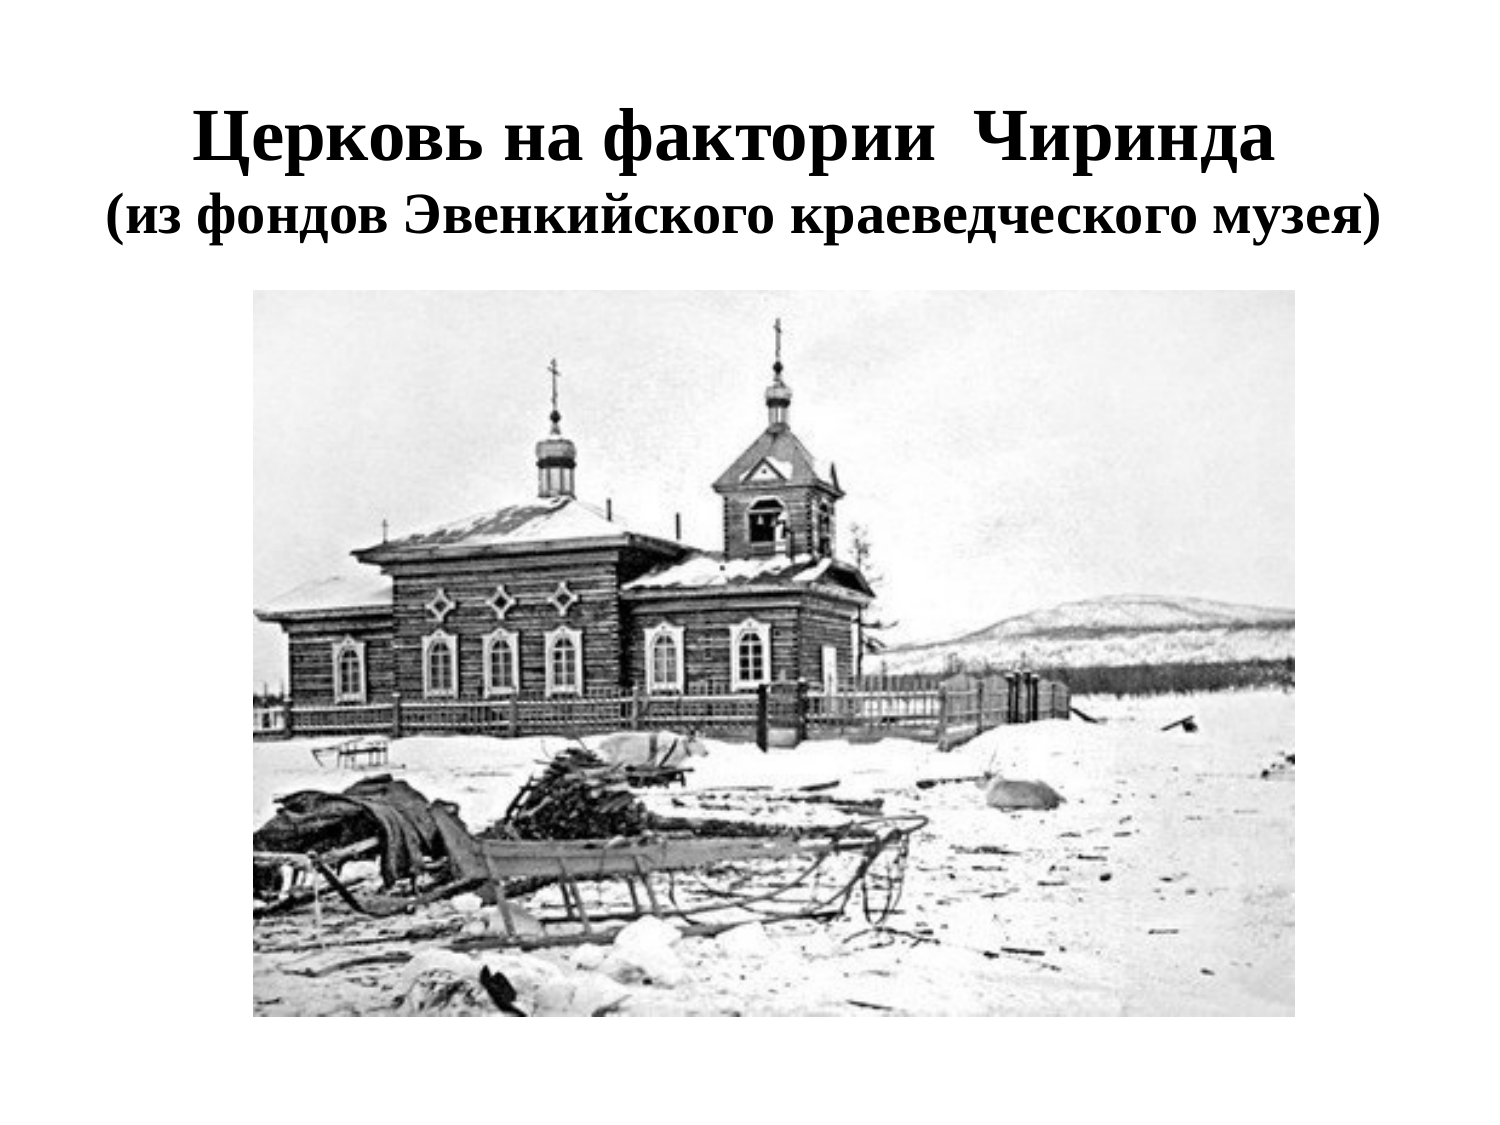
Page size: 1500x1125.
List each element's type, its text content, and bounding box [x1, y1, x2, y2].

text_box Церковь на фактории Чиринда (из фондов Эвенкийского краеведческого музея) [64, 78, 1424, 323]
picture [253, 290, 1295, 1018]
